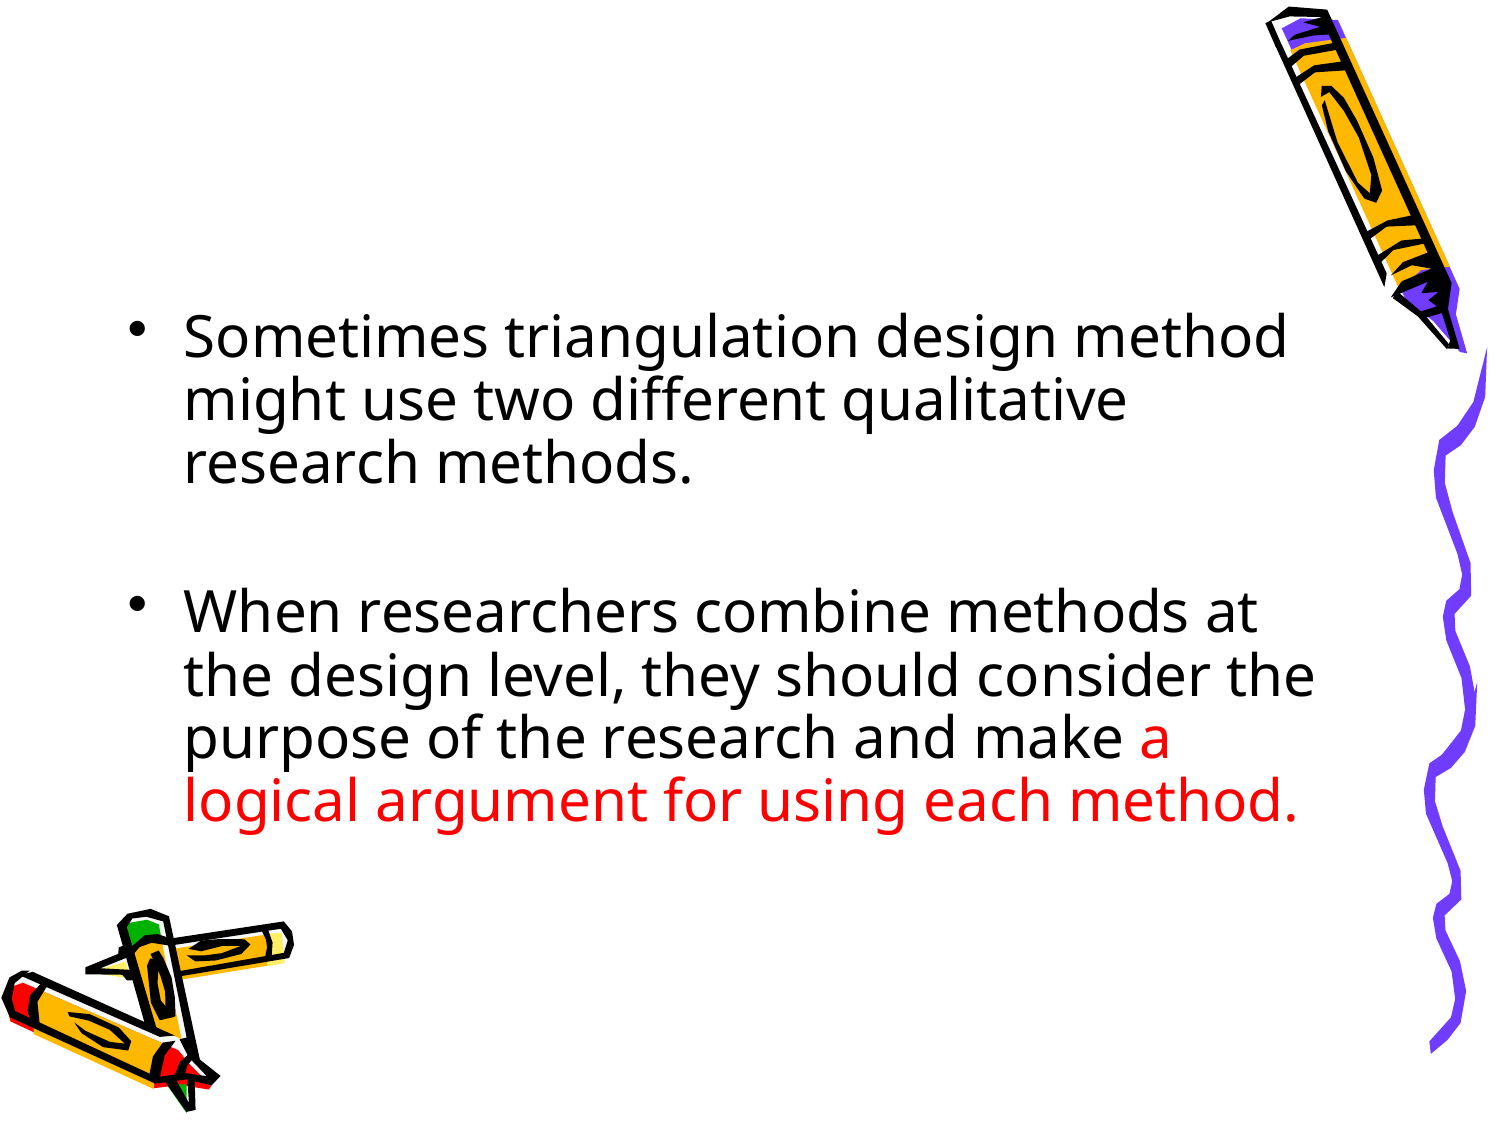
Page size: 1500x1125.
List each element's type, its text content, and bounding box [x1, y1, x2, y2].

list Sometimes triangulation design method might use two different qualitative research methods. When researchers combine methods at the design level, they should consider the purpose of the research and make a logical argument for using each method. [112, 299, 1376, 901]
